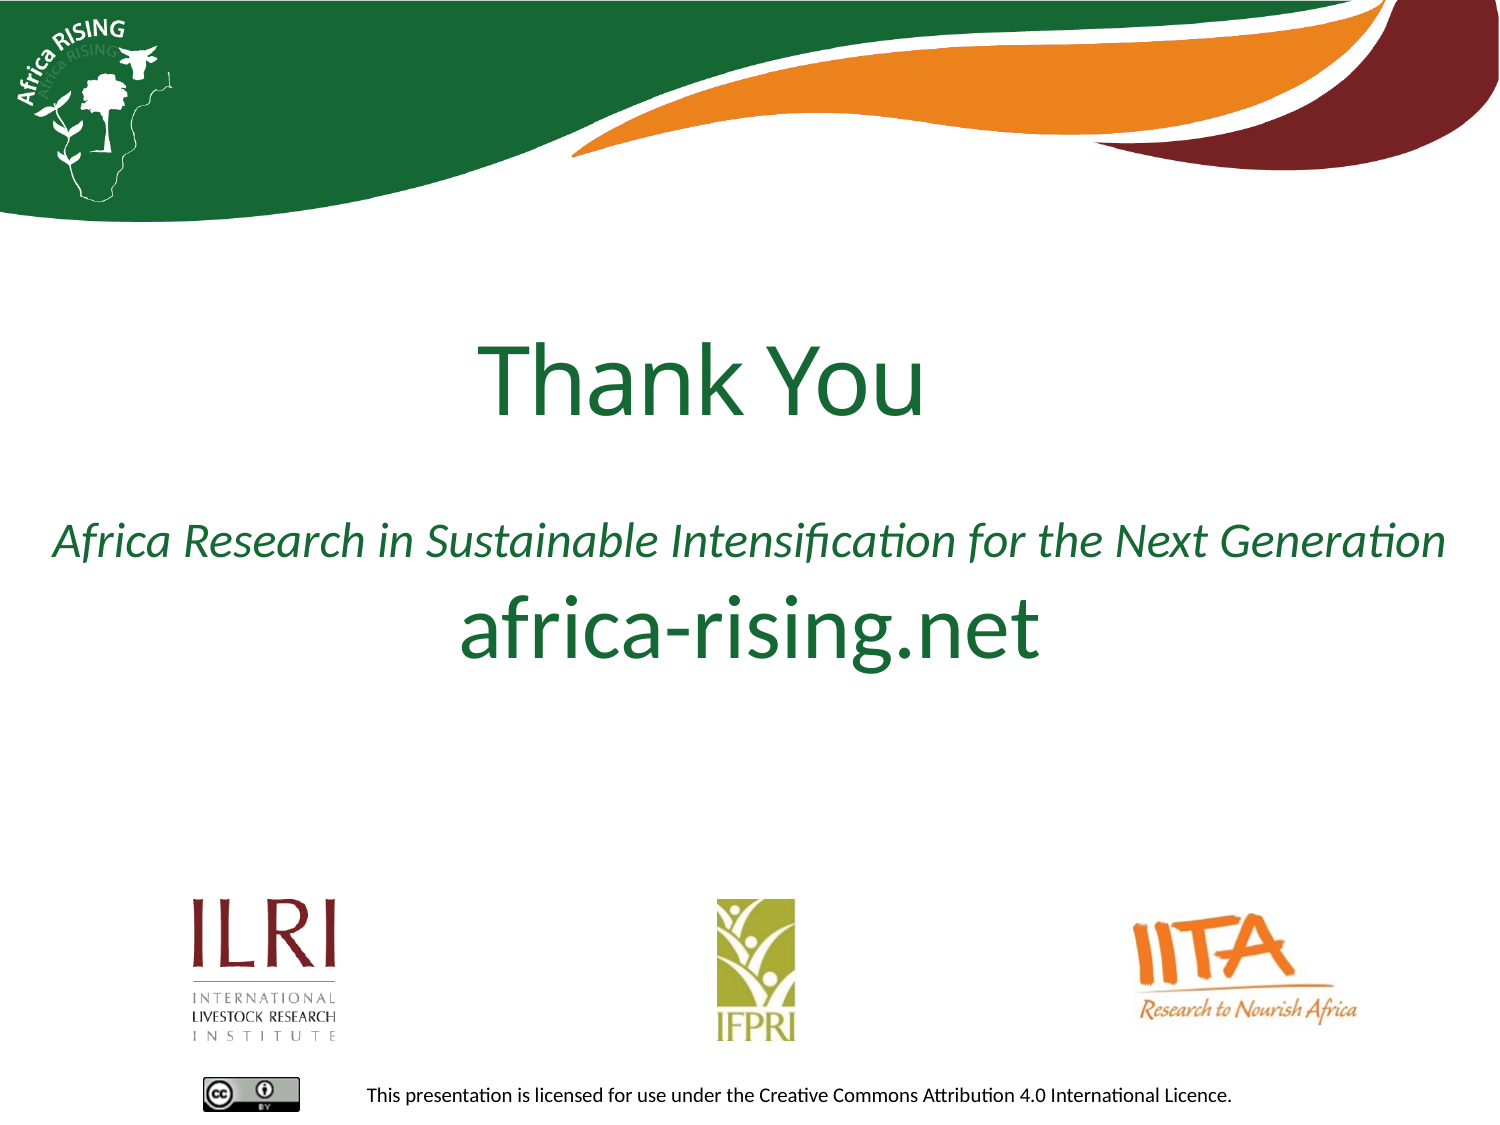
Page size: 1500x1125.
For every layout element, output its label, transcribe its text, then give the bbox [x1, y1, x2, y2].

text_box Thank You [78, 312, 1329, 500]
picture [0, 0, 1499, 222]
picture [193, 899, 335, 1041]
picture [203, 1077, 300, 1112]
picture [1133, 913, 1357, 1026]
picture [717, 899, 796, 1041]
